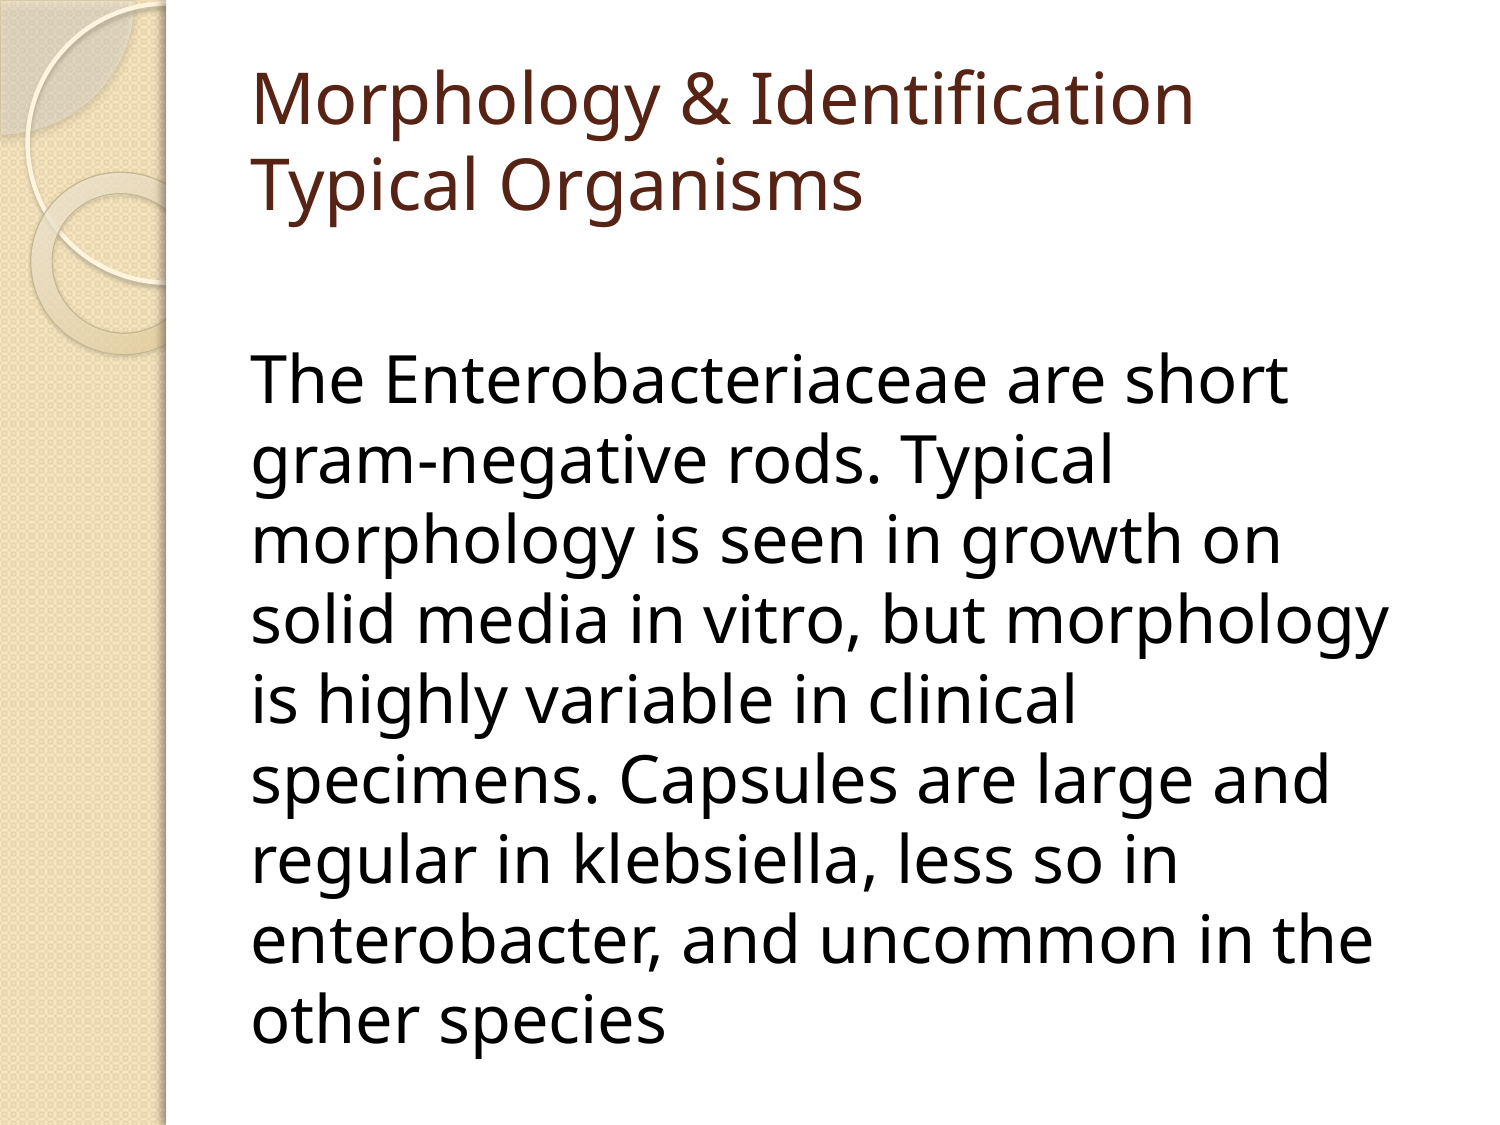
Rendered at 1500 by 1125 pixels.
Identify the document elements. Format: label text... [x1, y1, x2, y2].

list The Enterobacteriaceae are short gram-negative rods. Typical morphology is seen in growth on solid media in vitro, but morphology is highly variable in clinical specimens. Capsules are large and regular in klebsiella, less so in enterobacter, and uncommon in the other species [235, 237, 1466, 1025]
title Morphology & Identification Typical Organisms [235, 45, 1466, 233]
